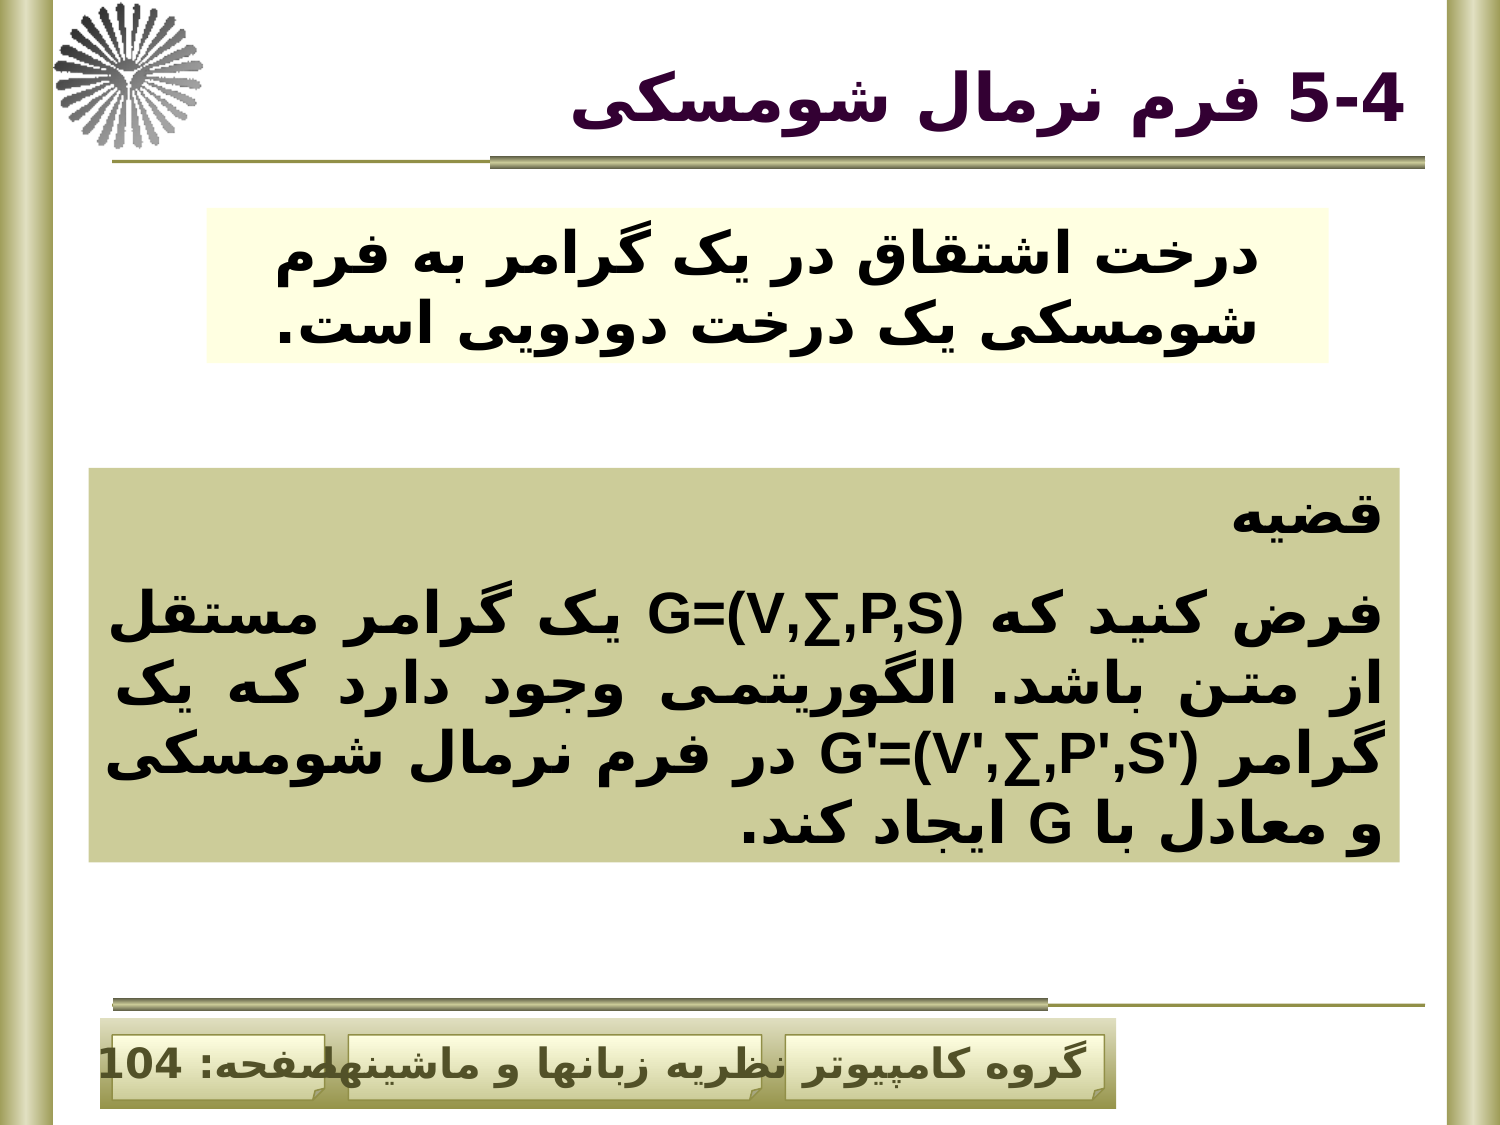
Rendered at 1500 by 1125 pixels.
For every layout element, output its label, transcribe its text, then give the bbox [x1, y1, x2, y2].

text_box درخت اشتقاق در یک گرامر به فرم شومسکی یک درخت دودویی است. [206, 207, 1329, 364]
text_box قضیه فرض کنید که G=(V,∑,P,S) یک گرامر مستقل از متن باشد. الگوریتمی وجود دارد که یک گرامر G'=(V',∑,P',S') در فرم نرمال شومسکی و معادل با G ایجاد کند. [88, 467, 1400, 863]
title 5-4 فرم نرمال شومسکی [147, 42, 1423, 147]
